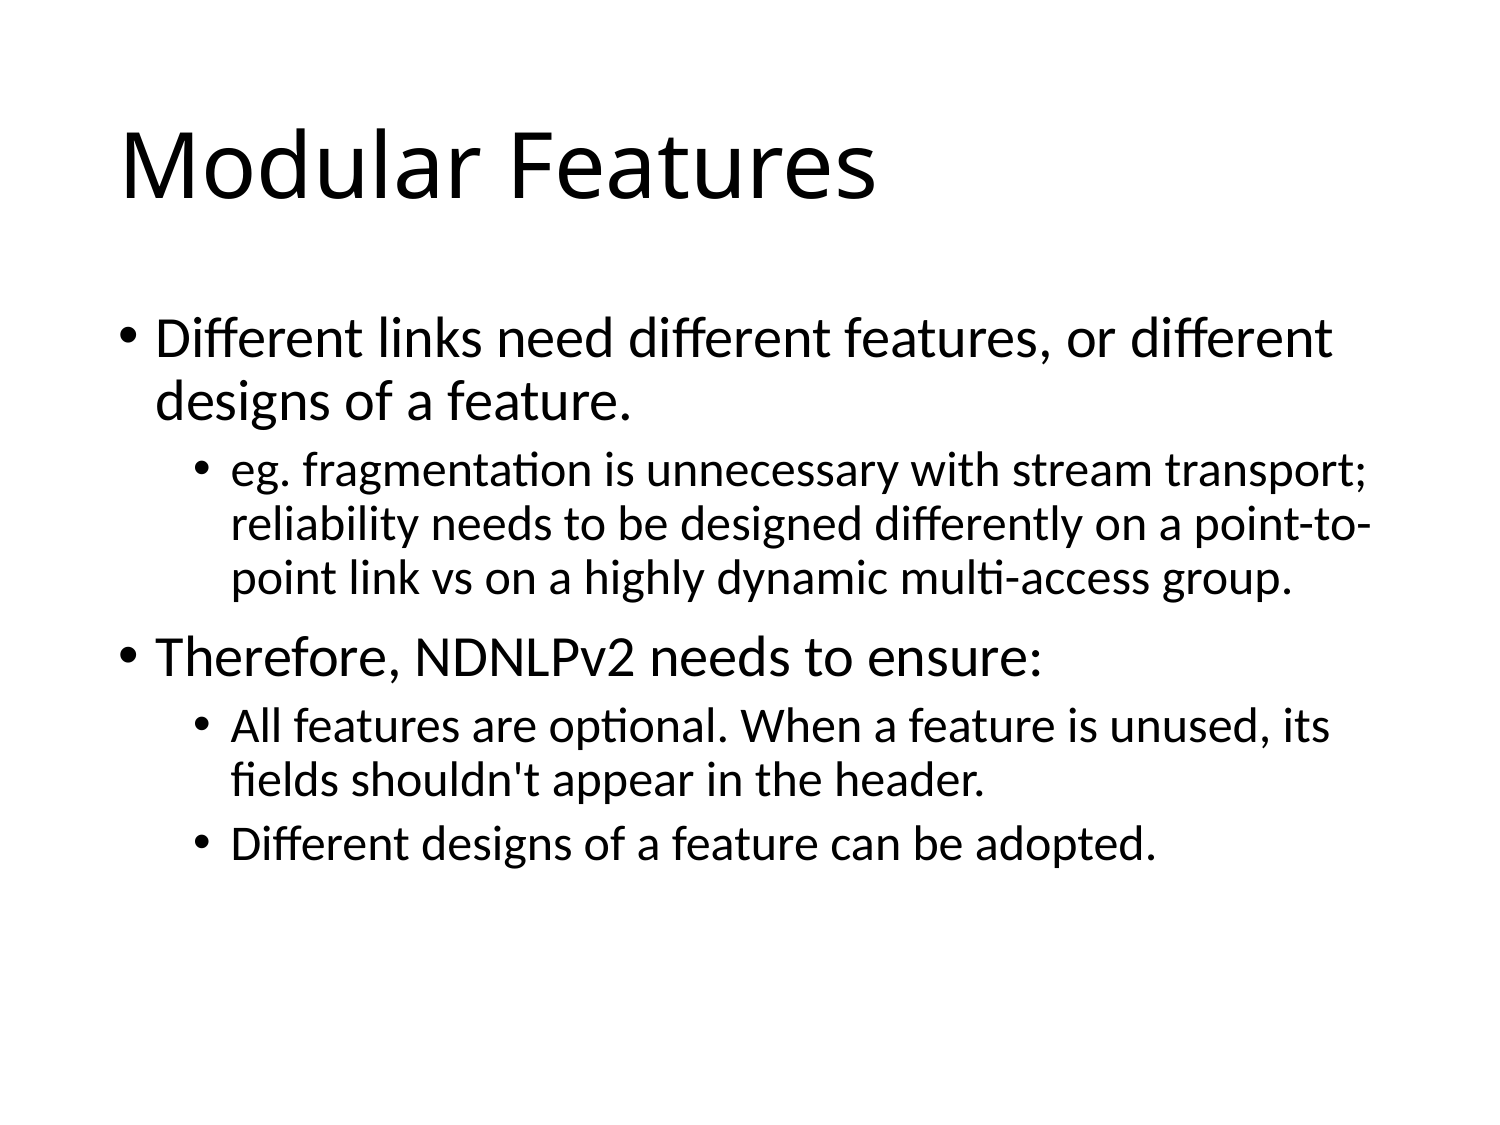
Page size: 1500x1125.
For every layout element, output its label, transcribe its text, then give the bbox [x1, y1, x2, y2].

title Modular Features [103, 59, 1397, 278]
list Different links need different features, or different designs of a feature. eg. fragmentation is unnecessary with stream transport; reliability needs to be designed differently on a point-to-point link vs on a highly dynamic multi-access group. Therefore, NDNLPv2 needs to ensure: All features are optional. When a feature is unused, its fields shouldn't appear in the header. Different designs of a feature can be adopted. [103, 299, 1397, 1014]
